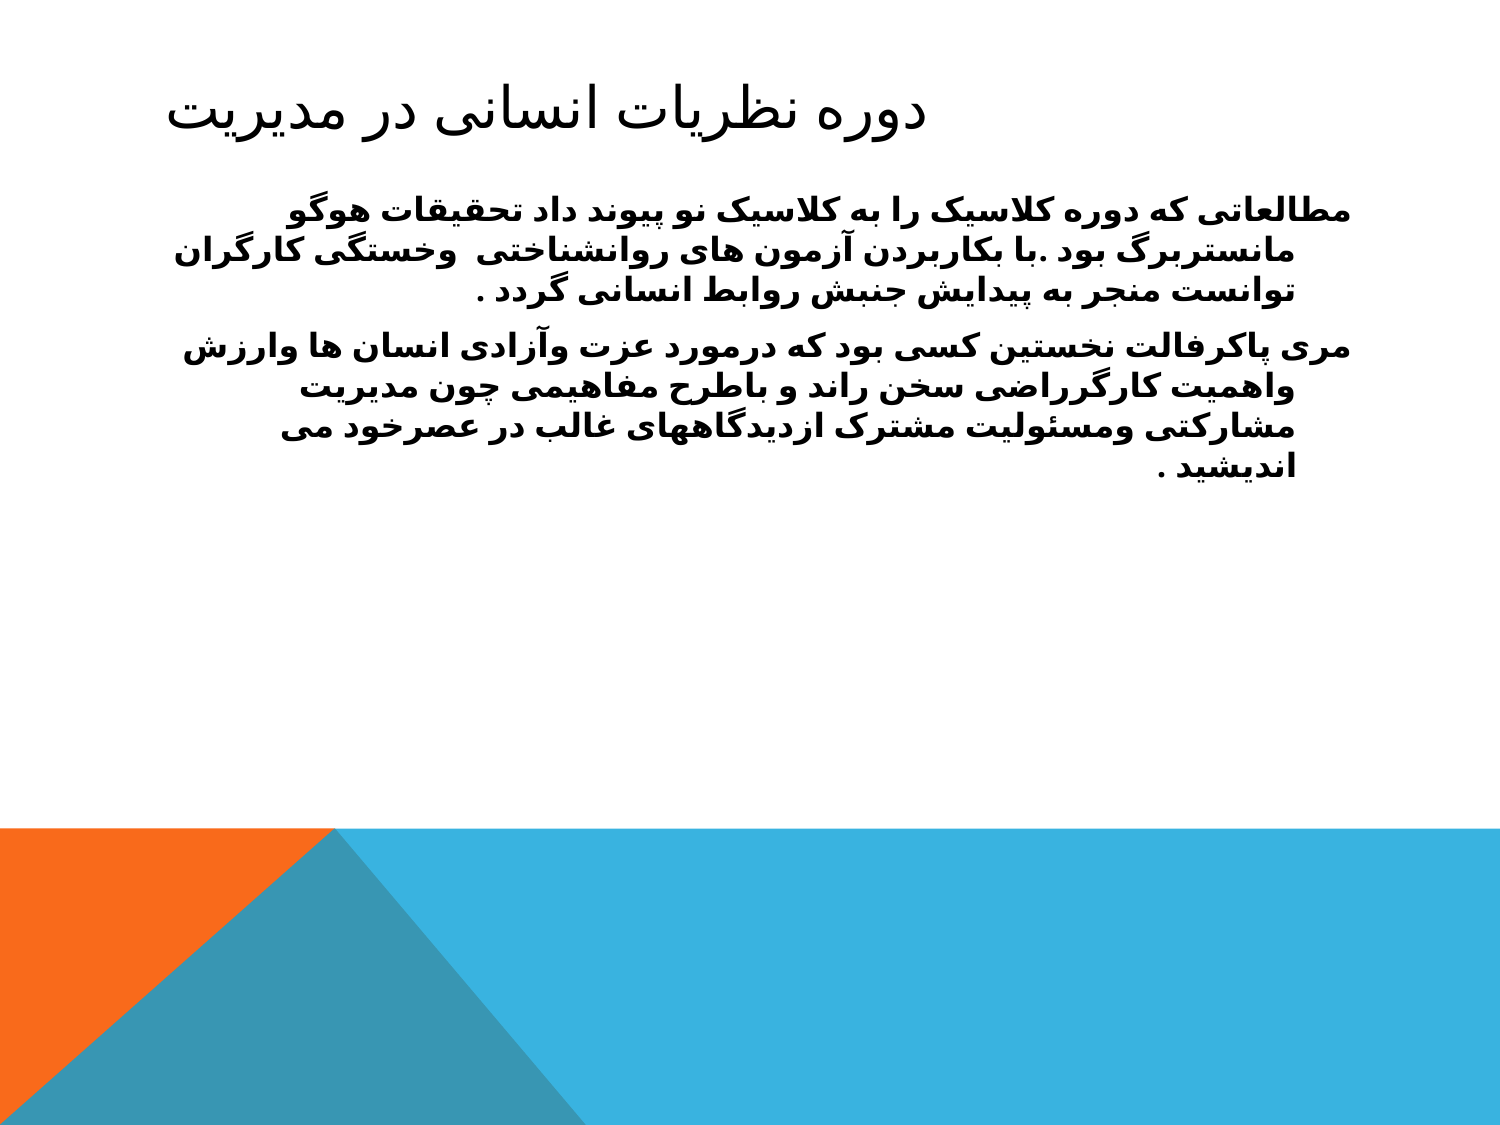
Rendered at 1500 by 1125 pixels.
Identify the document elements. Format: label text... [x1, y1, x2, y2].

list مطالعاتی که دوره کلاسیک را به کلاسیک نو پیوند داد تحقیقات هوگو مانستربرگ بود .با بکاربردن آزمون های روانشناختی وخستگی کارگران توانست منجر به پیدایش جنبش روابط انسانی گردد . مری پاکرفالت نخستین کسی بود که درمورد عزت وآزادی انسان ها وارزش واهمیت کارگرراضی سخن راند و باطرح مفاهیمی چون مدیریت مشارکتی ومسئولیت مشترک ازدیدگاههای غالب در عصرخود می اندیشید . [135, 180, 1369, 768]
title دوره نظریات انسانی در مدیریت [135, 60, 1369, 150]
